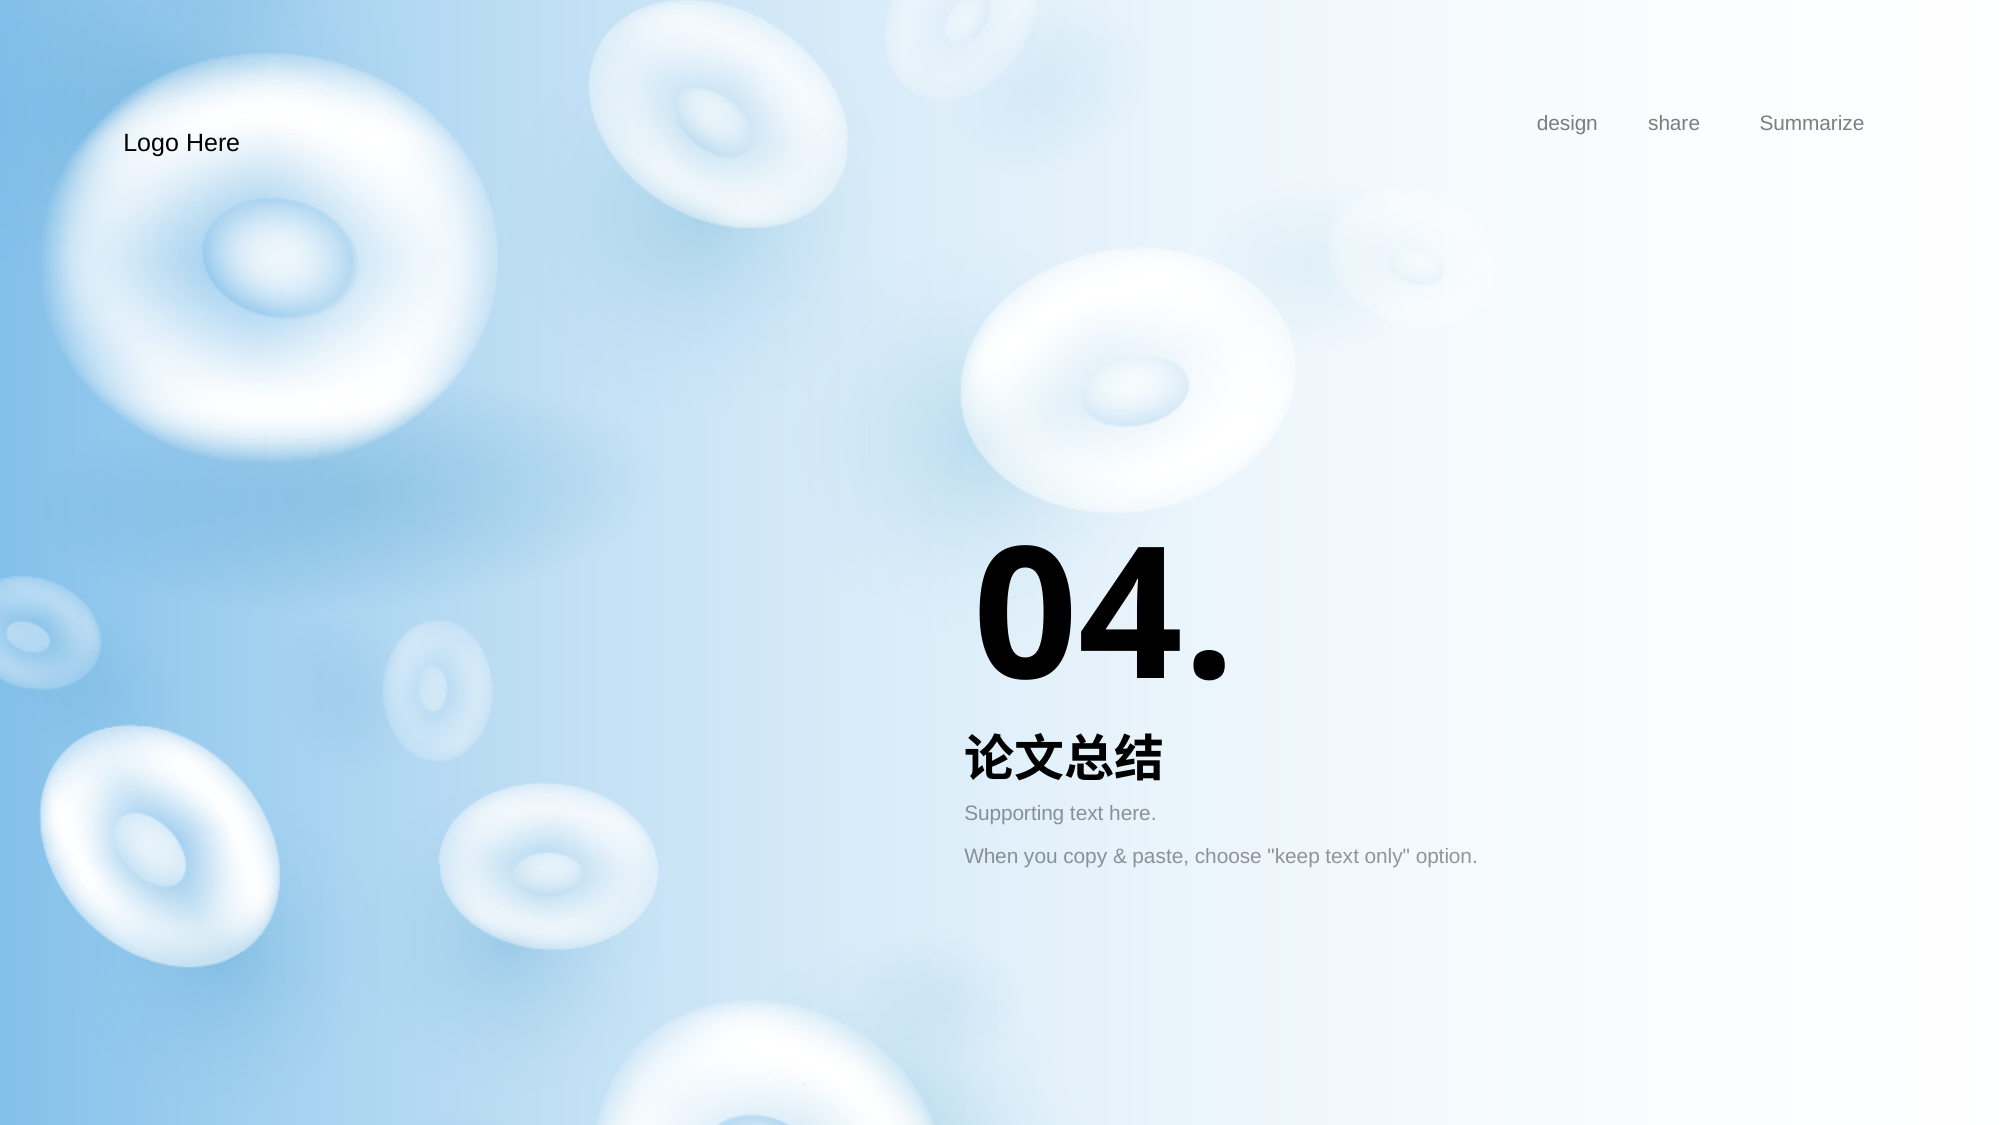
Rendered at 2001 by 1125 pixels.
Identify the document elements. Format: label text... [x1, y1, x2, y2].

picture [0, 0, 2001, 1125]
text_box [1522, 102, 1885, 143]
list Logo Here [108, 121, 256, 165]
list Supporting text here. When you copy & paste, choose "keep text only" option. [949, 794, 1890, 833]
text_box 04. [959, 487, 1251, 723]
title 论文总结 [949, 725, 1890, 794]
